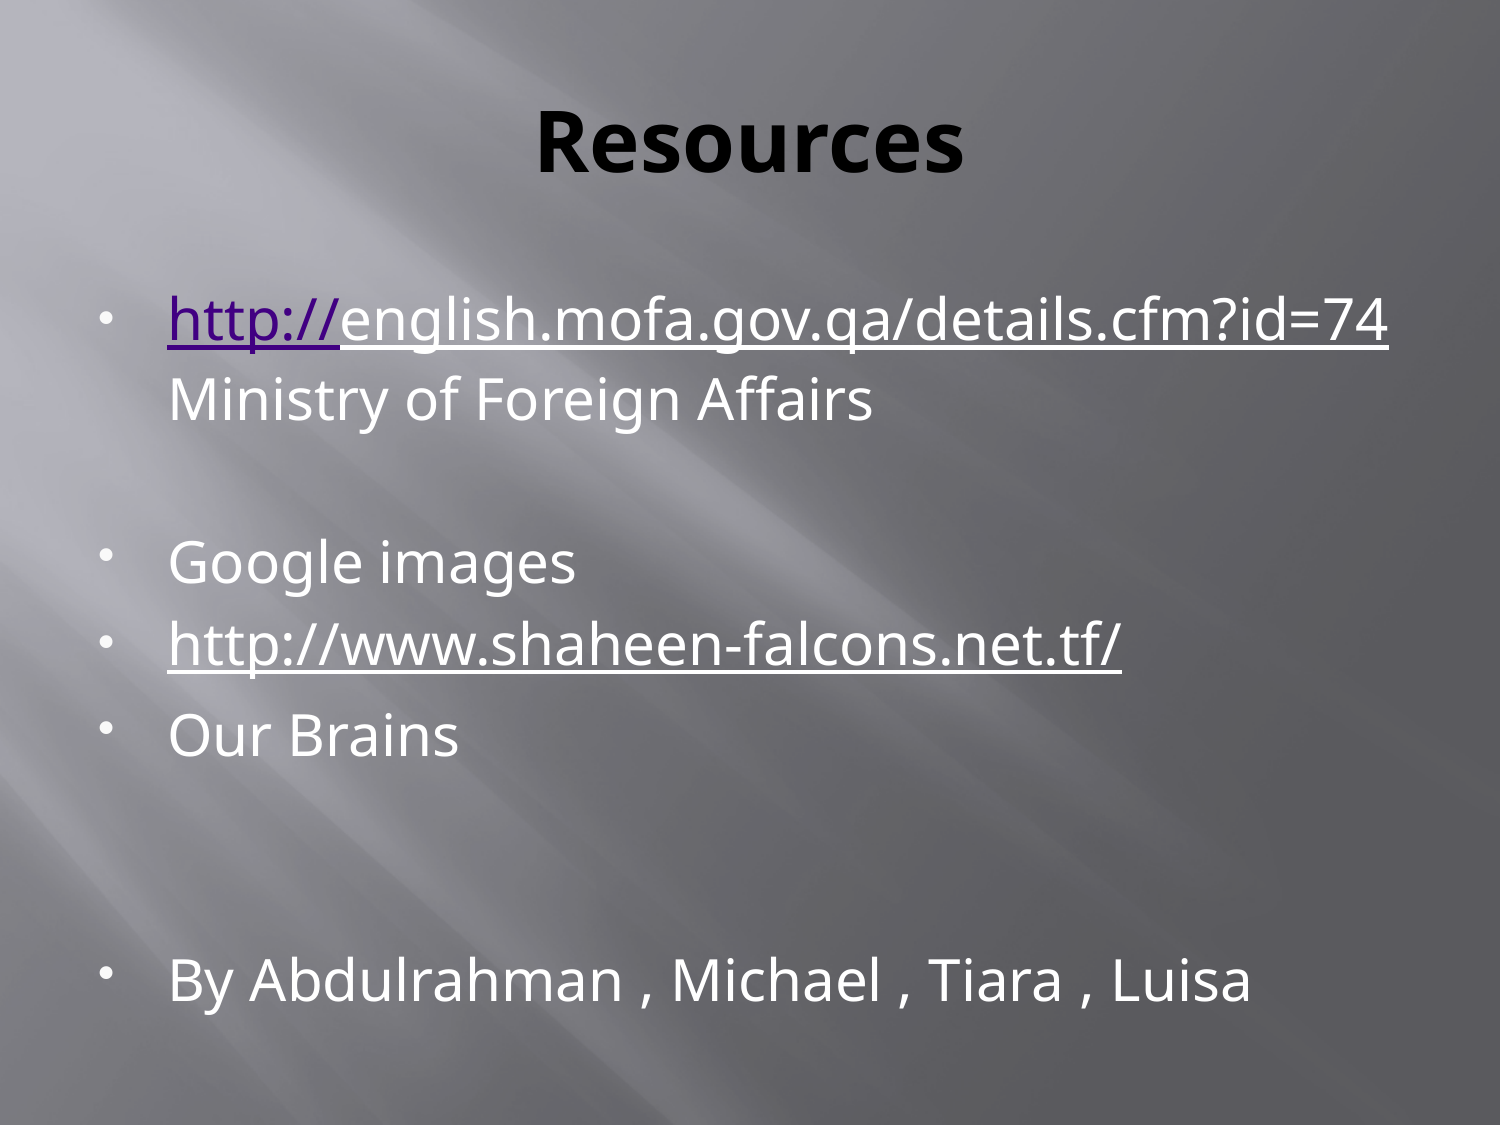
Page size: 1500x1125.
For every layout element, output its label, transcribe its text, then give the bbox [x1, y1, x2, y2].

list http://english.mofa.gov.qa/details.cfm?id=74 Ministry of Foreign Affairs Google images http://www.shaheen-falcons.net.tf/ Our Brains By Abdulrahman , Michael , Tiara , Luisa [62, 275, 1413, 1048]
title Resources [75, 45, 1425, 233]
